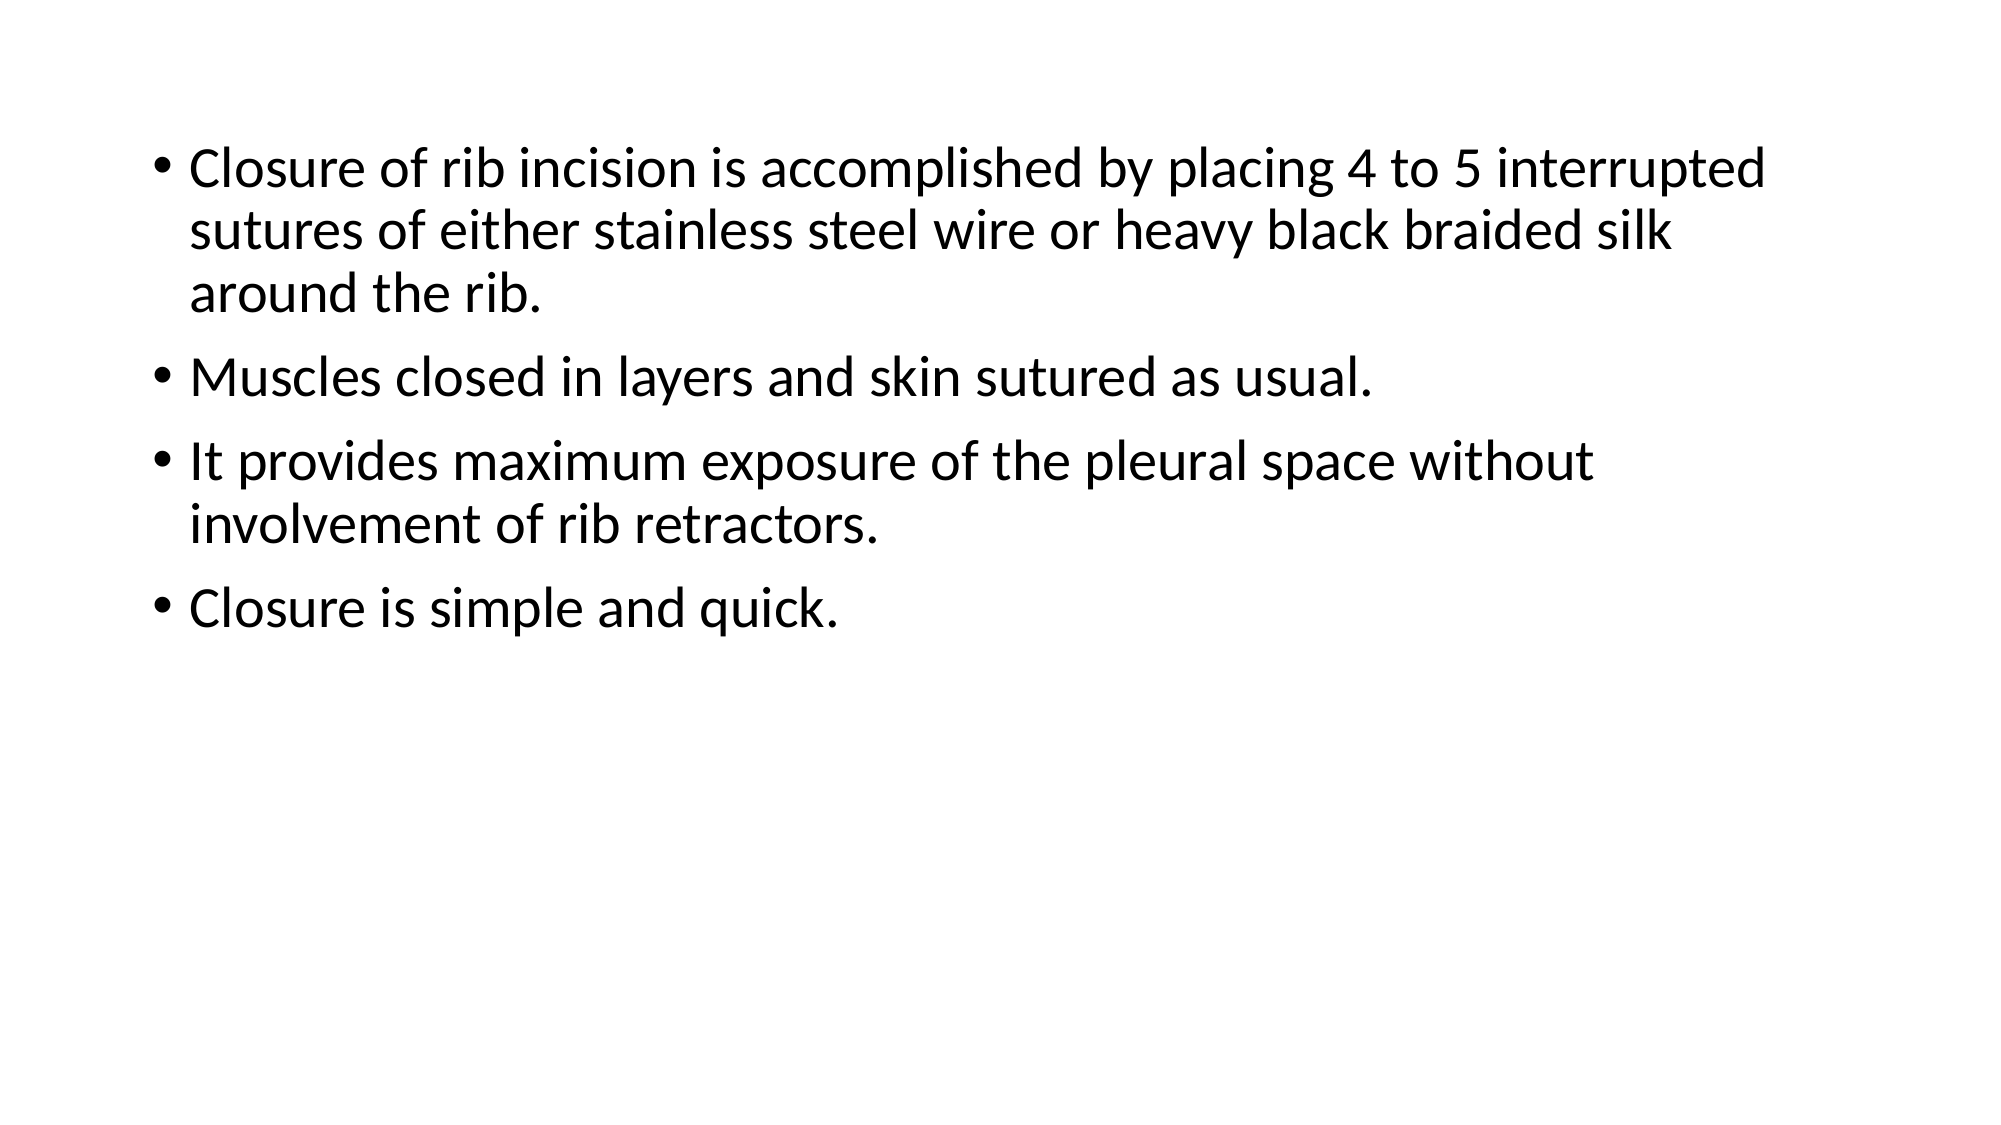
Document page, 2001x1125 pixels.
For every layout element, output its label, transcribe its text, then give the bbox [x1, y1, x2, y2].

list Closure of rib incision is accomplished by placing 4 to 5 interrupted sutures of either stainless steel wire or heavy black braided silk around the rib. Muscles closed in layers and skin sutured as usual. It provides maximum exposure of the pleural space without involvement of rib retractors. Closure is simple and quick. [137, 129, 1863, 1014]
